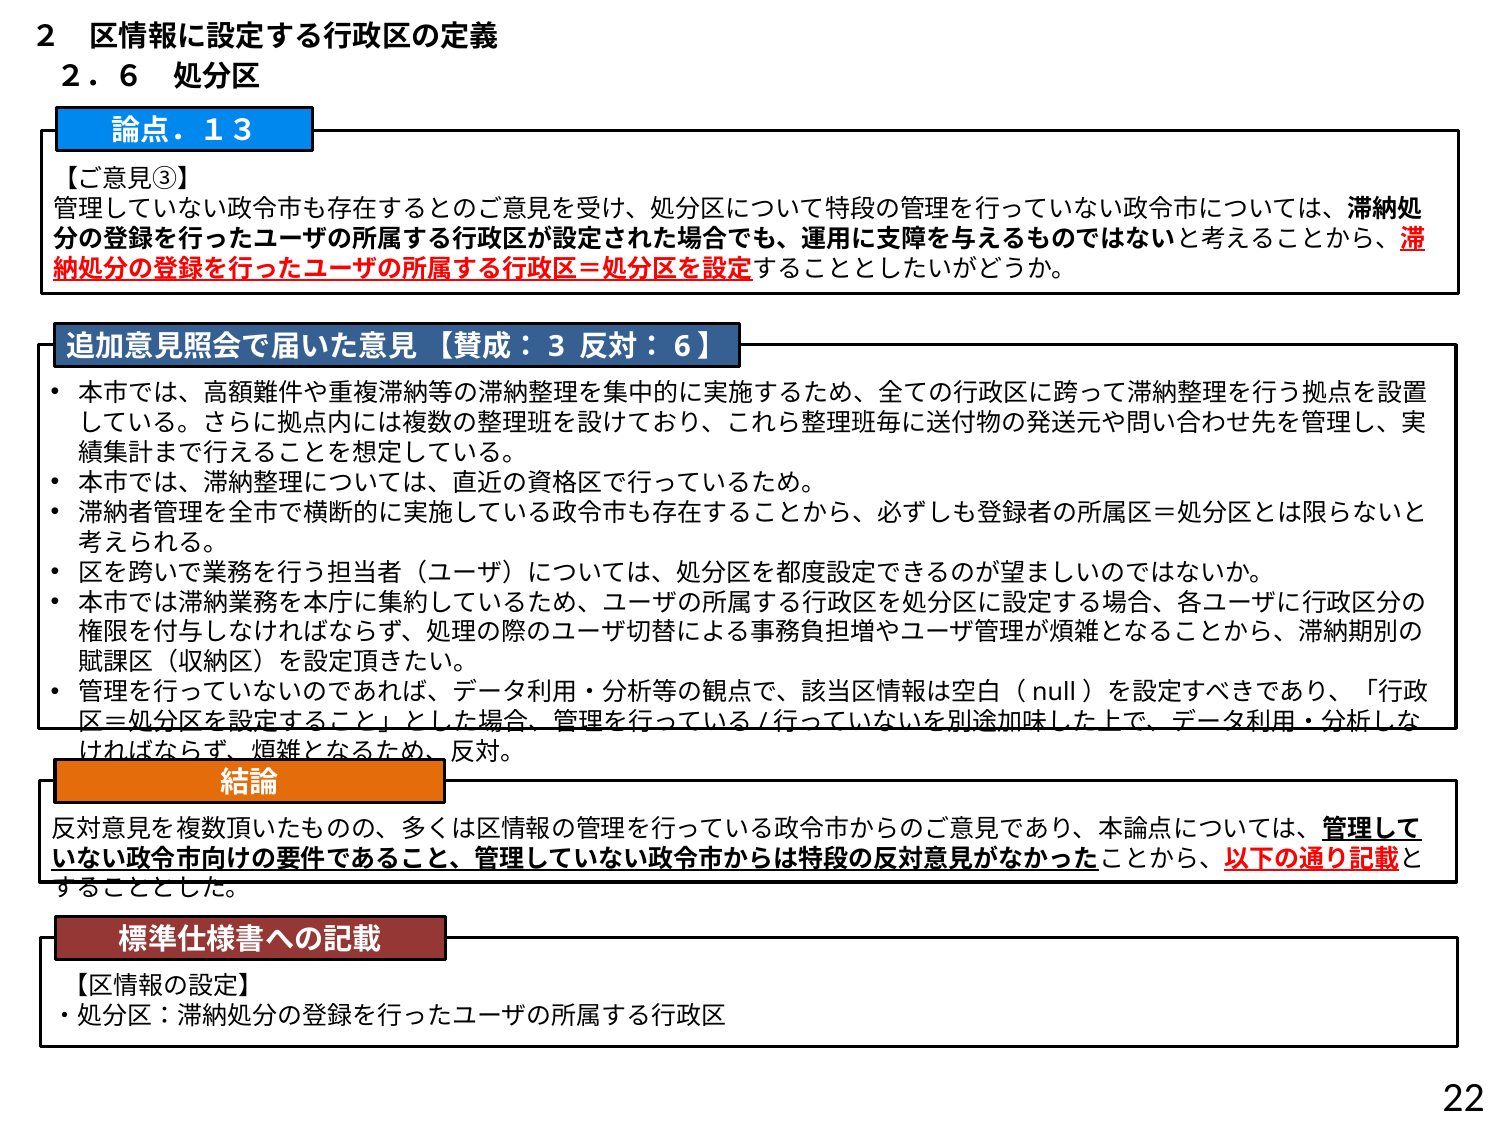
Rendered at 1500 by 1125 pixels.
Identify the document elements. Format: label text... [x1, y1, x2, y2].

text_box 標準仕様書への記載 [54, 914, 448, 962]
text_box 結論 [53, 757, 447, 804]
text_box ２ 区情報に設定する行政区の定義 [16, 2, 1440, 49]
text_box 反対意見を複数頂いたものの、多くは区情報の管理を行っている政令市からのご意見であり、本論点については、管理していない政令市向けの要件であること、管理していない政令市からは特段の反対意見がなかったことから、以下の通り記載とすることとした。 [39, 780, 1457, 882]
text_box 本市では、高額難件や重複滞納等の滞納整理を集中的に実施するため、全ての行政区に跨って滞納整理を行う拠点を設置している。さらに拠点内には複数の整理班を設けており、これら整理班毎に送付物の発送元や問い合わせ先を管理し、実績集計まで行えることを想定している。 本市では、滞納整理については、直近の資格区で行っているため。 滞納者管理を全市で横断的に実施している政令市も存在することから、必ずしも登録者の所属区＝処分区とは限らないと考えられる。 区を跨いで業務を行う担当者（ユーザ）については、処分区を都度設定できるのが望ましいのではないか。 本市では滞納業務を本庁に集約しているため、ユーザの所属する行政区を処分区に設定する場合、各ユーザに行政区分の権限を付与しなければならず、処理の際のユーザ切替による事務負担増やユーザ管理が煩雑となることから、滞納期別の賦課区（収納区）を設定頂きたい。 管理を行っていないのであれば、データ利用・分析等の観点で、該当区情報は空白（null）を設定すべきであり、「行政区＝処分区を設定すること」とした場合、管理を行っている/行っていないを別途加味した上で、データ利用・分析しなければならず、煩雑となるため、反対。 [38, 344, 1457, 729]
text_box 【ご意見③】 管理していない政令市も存在するとのご意見を受け、処分区について特段の管理を行っていない政令市については、滞納処分の登録を行ったユーザの所属する行政区が設定された場合でも、運用に支障を与えるものではないと考えることから、滞納処分の登録を行ったユーザの所属する行政区＝処分区を設定することとしたいがどうか。 [41, 130, 1459, 294]
text_box ２．６ 処分区 [41, 42, 1464, 89]
text_box 【区情報の設定】 ・処分区：滞納処分の登録を行ったユーザの所属する行政区 [40, 937, 1458, 1047]
text_box 論点．１３ [55, 105, 315, 152]
text_box 追加意見照会で届いた意見 【賛成：3 反対：6】 [52, 321, 741, 369]
slide_number 21 [1149, 1065, 1500, 1125]
